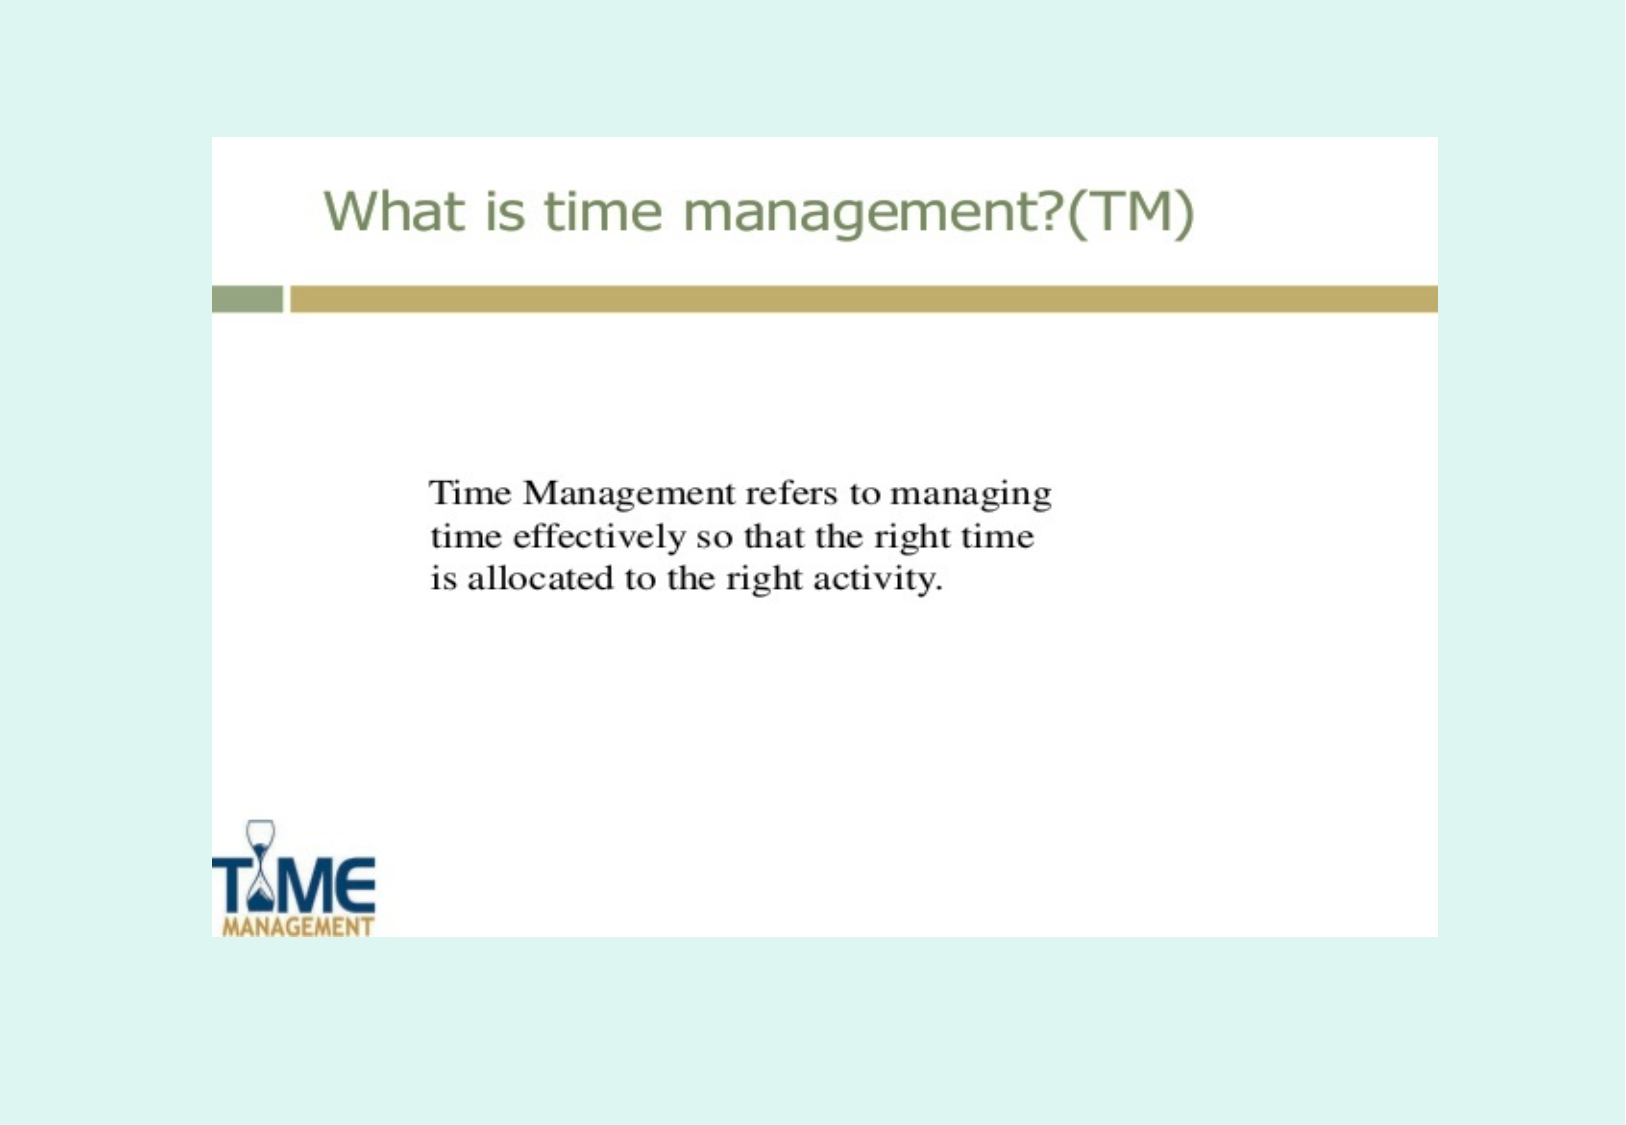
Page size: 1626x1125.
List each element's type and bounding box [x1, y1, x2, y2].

picture [212, 137, 1438, 937]
